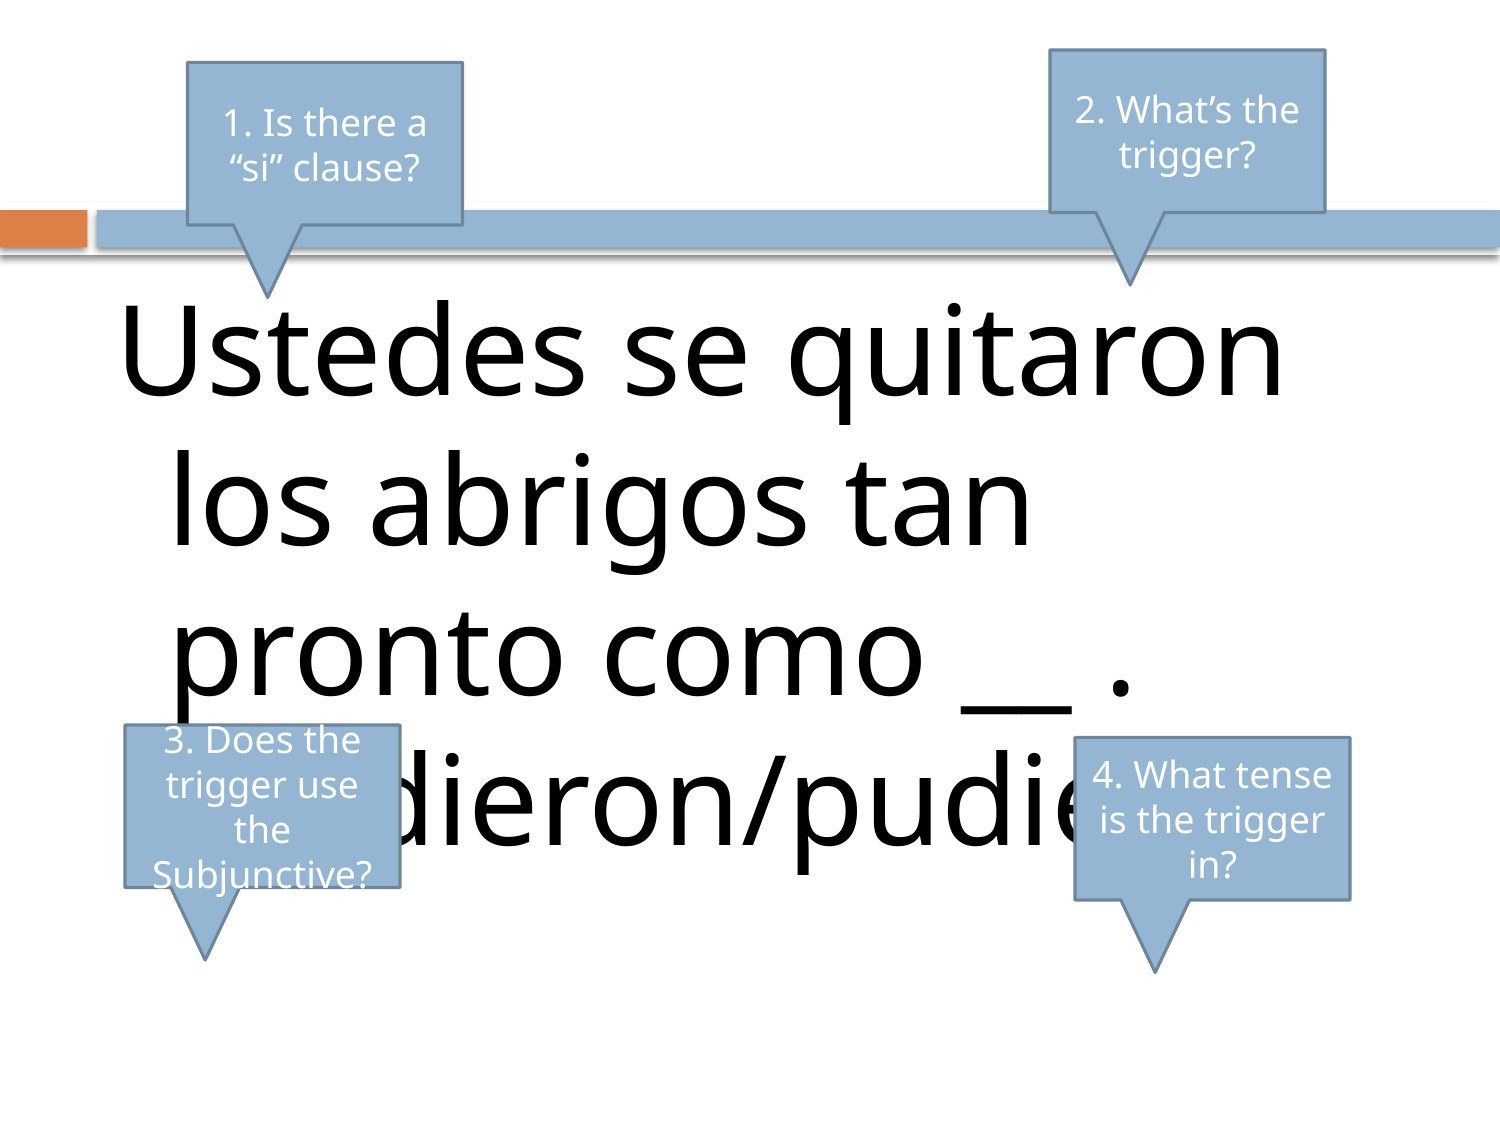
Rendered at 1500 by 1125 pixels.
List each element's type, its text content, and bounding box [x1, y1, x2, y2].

text_box 2. What’s the trigger? [1048, 48, 1327, 287]
list Ustedes se quitaron los abrigos tan pronto como __ . (pudieron/pudieran) [100, 262, 1438, 1000]
text_box 4. What tense is the trigger in? [1073, 735, 1352, 975]
text_box 1. Is there a “si” clause? [185, 60, 465, 300]
text_box 3. Does the trigger use the Subjunctive? [123, 723, 402, 962]
